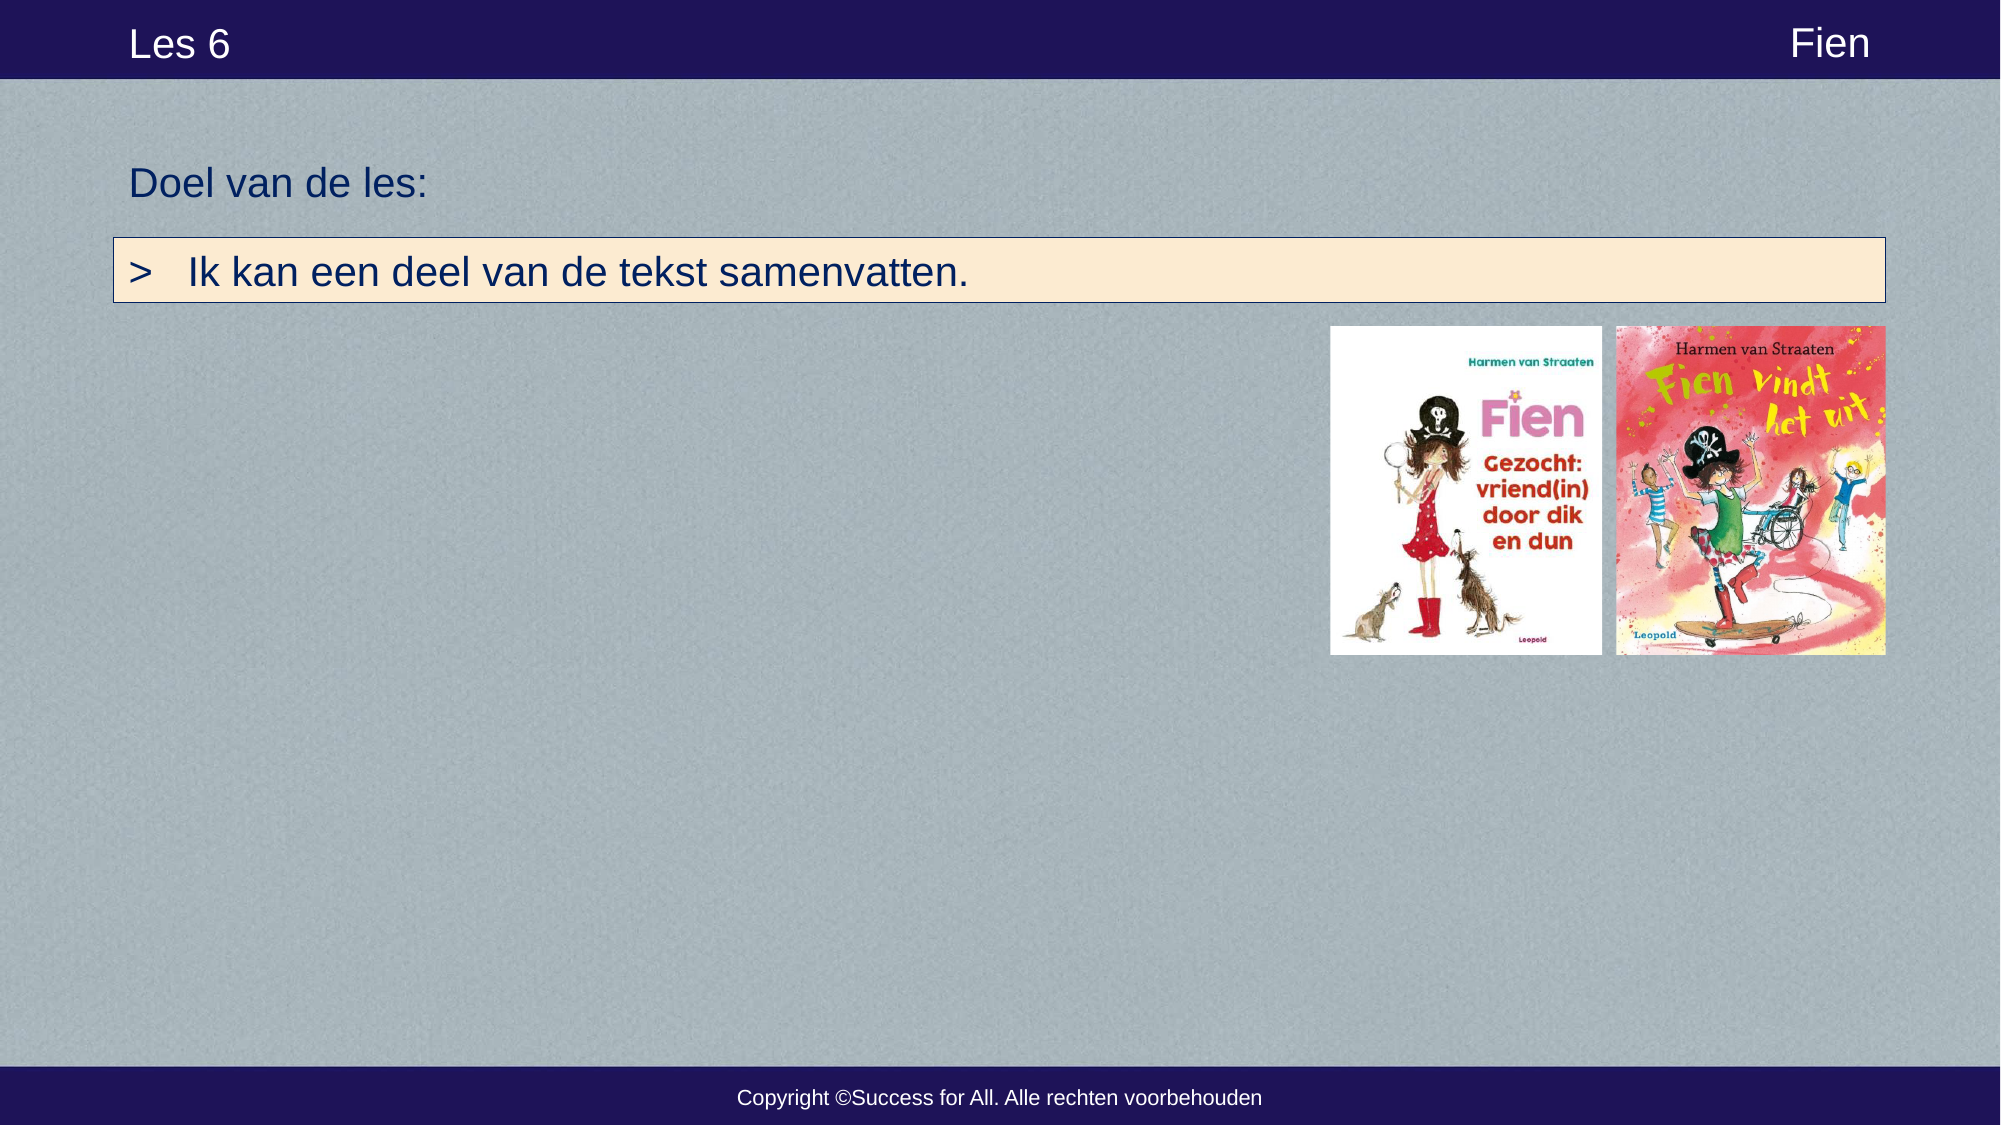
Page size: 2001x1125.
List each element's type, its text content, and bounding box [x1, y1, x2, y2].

text_box Fien [999, 8, 1886, 73]
text_box > Ik kan een deel van de tekst samenvatten. [113, 237, 1886, 303]
text_box Les 6 [114, 9, 354, 75]
text_box Copyright ©Success for All. Alle rechten voorbehouden [0, 1076, 2000, 1125]
picture [0, 0, 2001, 1125]
text_box Doel van de les: [113, 148, 1635, 214]
